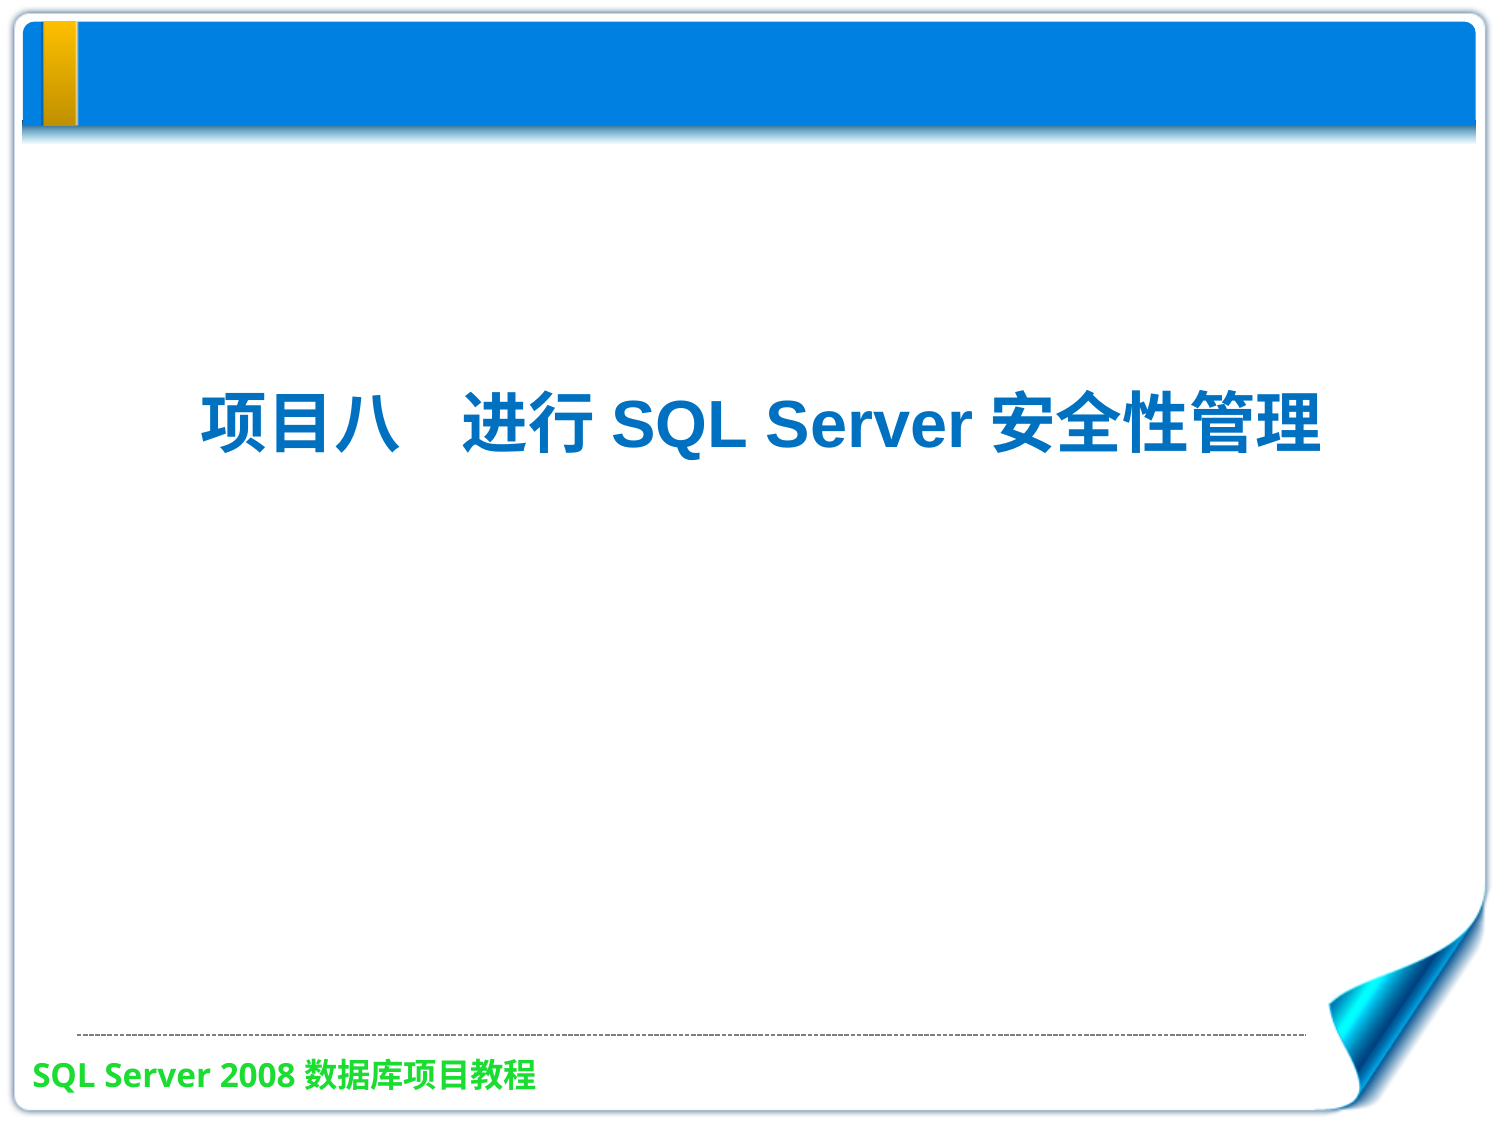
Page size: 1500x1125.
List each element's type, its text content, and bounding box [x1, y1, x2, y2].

subtitle 项目八 进行SQL Server安全性管理 [159, 373, 1365, 528]
picture [0, 0, 1500, 1125]
